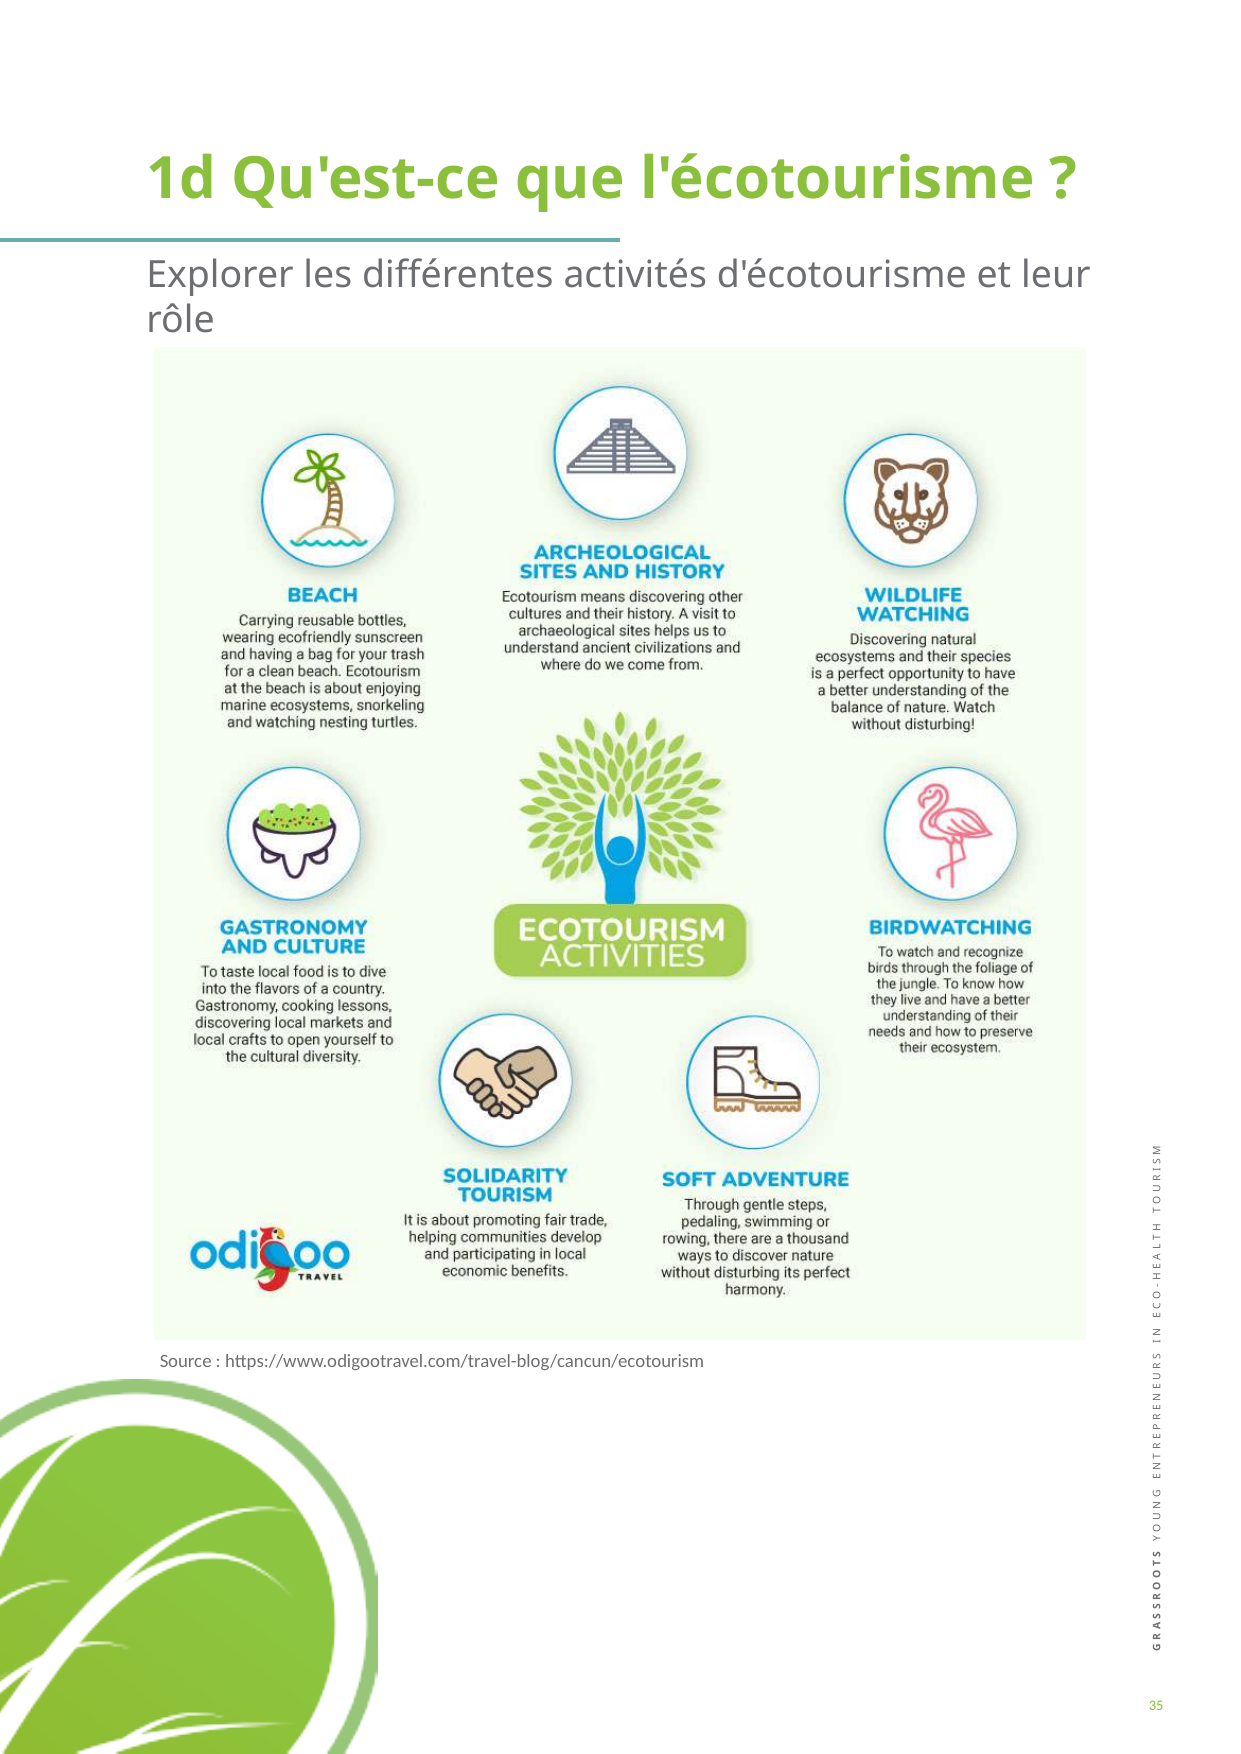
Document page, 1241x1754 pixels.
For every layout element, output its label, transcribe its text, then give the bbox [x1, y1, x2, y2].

picture [153, 347, 1086, 1340]
list Explorer les différentes activités d'écotourisme et leur rôle [131, 242, 1168, 371]
slide_number 35 [1125, 1666, 1187, 1743]
list 1d Qu'est-ce que l'écotourisme ? [131, 132, 1109, 242]
text_box Source : https://www.odigootravel.com/travel-blog/cancun/ecotourism [144, 1341, 766, 1379]
list [117, 422, 1096, 1637]
